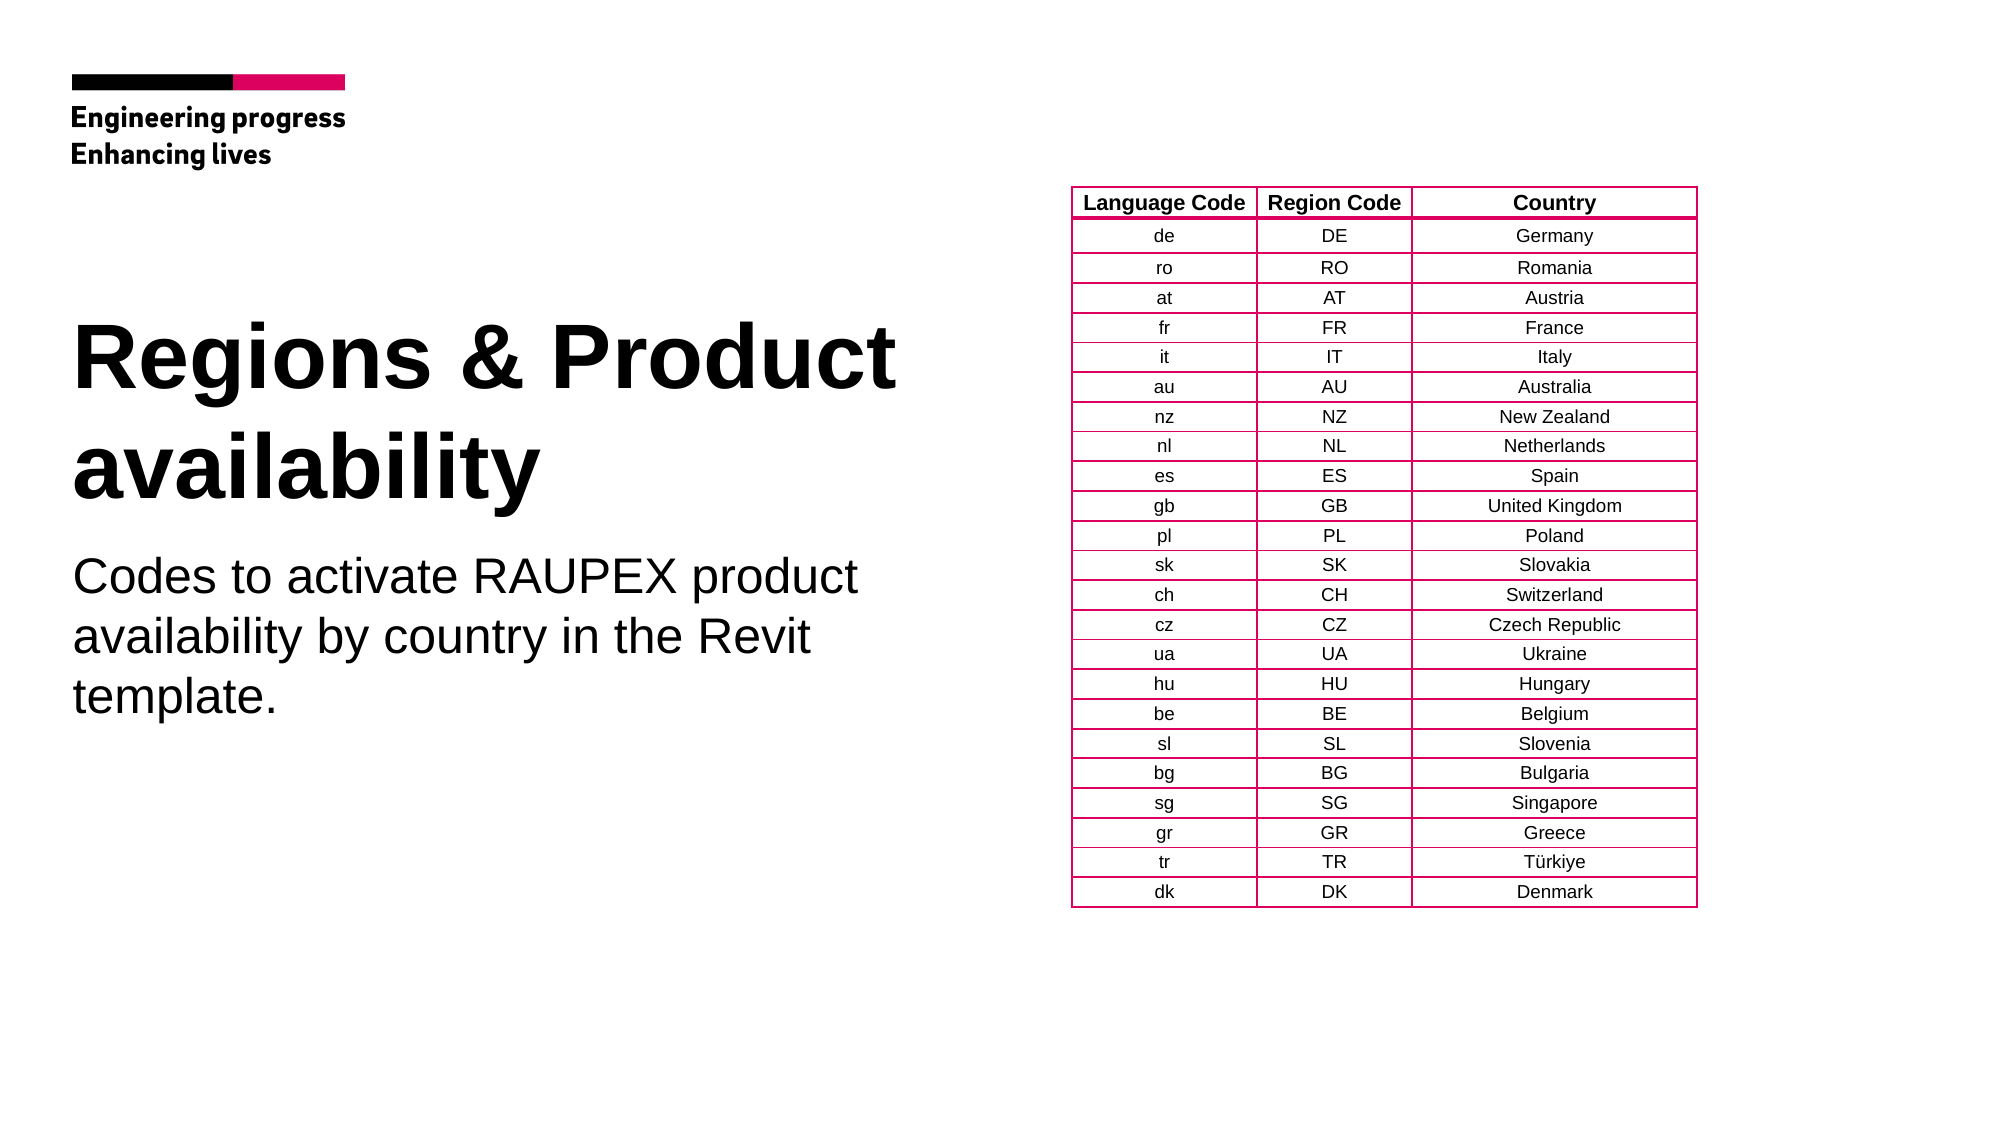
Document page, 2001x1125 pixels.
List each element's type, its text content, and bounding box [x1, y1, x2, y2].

table_cell Austria [1413, 284, 1696, 312]
table_cell Singapore [1413, 789, 1696, 817]
table_cell nl [1073, 432, 1256, 460]
table_cell PL [1258, 522, 1411, 550]
table_cell sl [1073, 730, 1256, 757]
table_cell France [1413, 314, 1696, 342]
table_cell bg [1073, 759, 1256, 787]
table_cell Türkiye [1413, 848, 1696, 876]
table_cell Spain [1413, 462, 1696, 490]
table_header Region Code [1258, 188, 1411, 216]
table_cell nz [1073, 403, 1256, 431]
table_cell SG [1258, 789, 1411, 817]
table_cell IT [1258, 343, 1411, 371]
list Codes to activate RAUPEX product availability by country in the Revit template. [72, 543, 965, 767]
table_header Language Code [1073, 188, 1256, 216]
table_cell Italy [1413, 343, 1696, 371]
table_cell Germany [1413, 220, 1696, 252]
table_cell Poland [1413, 522, 1696, 550]
table_cell ch [1073, 581, 1256, 609]
table_cell pl [1073, 522, 1256, 550]
table_cell CH [1258, 581, 1411, 609]
table_cell sk [1073, 551, 1256, 579]
table_cell Slovakia [1413, 551, 1696, 579]
table_cell SK [1258, 551, 1411, 579]
table_cell ro [1073, 254, 1256, 282]
table_cell es [1073, 462, 1256, 490]
table_cell AT [1258, 284, 1411, 312]
table_cell Slovenia [1413, 730, 1696, 757]
table_cell TR [1258, 848, 1411, 876]
table_cell Bulgaria [1413, 759, 1696, 787]
table_cell Netherlands [1413, 432, 1696, 460]
table_cell DK [1258, 878, 1411, 906]
table_cell tr [1073, 848, 1256, 876]
table_cell dk [1073, 878, 1256, 906]
table_cell SL [1258, 730, 1411, 757]
table_cell Czech Republic [1413, 611, 1696, 639]
table_cell BE [1258, 700, 1411, 728]
table_cell at [1073, 284, 1256, 312]
table_cell Romania [1413, 254, 1696, 282]
table_cell au [1073, 373, 1256, 401]
table_cell Ukraine [1413, 640, 1696, 668]
table_cell HU [1258, 670, 1411, 698]
table_cell it [1073, 343, 1256, 371]
table_cell FR [1258, 314, 1411, 342]
table_cell Denmark [1413, 878, 1696, 906]
picture [72, 74, 345, 171]
table_cell GR [1258, 819, 1411, 847]
table_cell Australia [1413, 373, 1696, 401]
table_cell NZ [1258, 403, 1411, 431]
table_header Country [1413, 188, 1696, 216]
table_cell sg [1073, 789, 1256, 817]
table_cell ua [1073, 640, 1256, 668]
table_cell cz [1073, 611, 1256, 639]
table_cell de [1073, 220, 1256, 252]
table_cell be [1073, 700, 1256, 728]
table_cell gr [1073, 819, 1256, 847]
table_cell Greece [1413, 819, 1696, 847]
table_cell fr [1073, 314, 1256, 342]
table_cell BG [1258, 759, 1411, 787]
table_cell DE [1258, 220, 1411, 252]
table_cell gb [1073, 492, 1256, 520]
table_cell Hungary [1413, 670, 1696, 698]
table_cell NL [1258, 432, 1411, 460]
table_cell Belgium [1413, 700, 1696, 728]
table_cell United Kingdom [1413, 492, 1696, 520]
table_cell CZ [1258, 611, 1411, 639]
table_cell hu [1073, 670, 1256, 698]
table_cell RO [1258, 254, 1411, 282]
table_cell ES [1258, 462, 1411, 490]
table_cell Switzerland [1413, 581, 1696, 609]
table_cell AU [1258, 373, 1411, 401]
table_cell New Zealand [1413, 403, 1696, 431]
table_cell GB [1258, 492, 1411, 520]
title Regions & Product availability [72, 296, 965, 543]
table_cell UA [1258, 640, 1411, 668]
